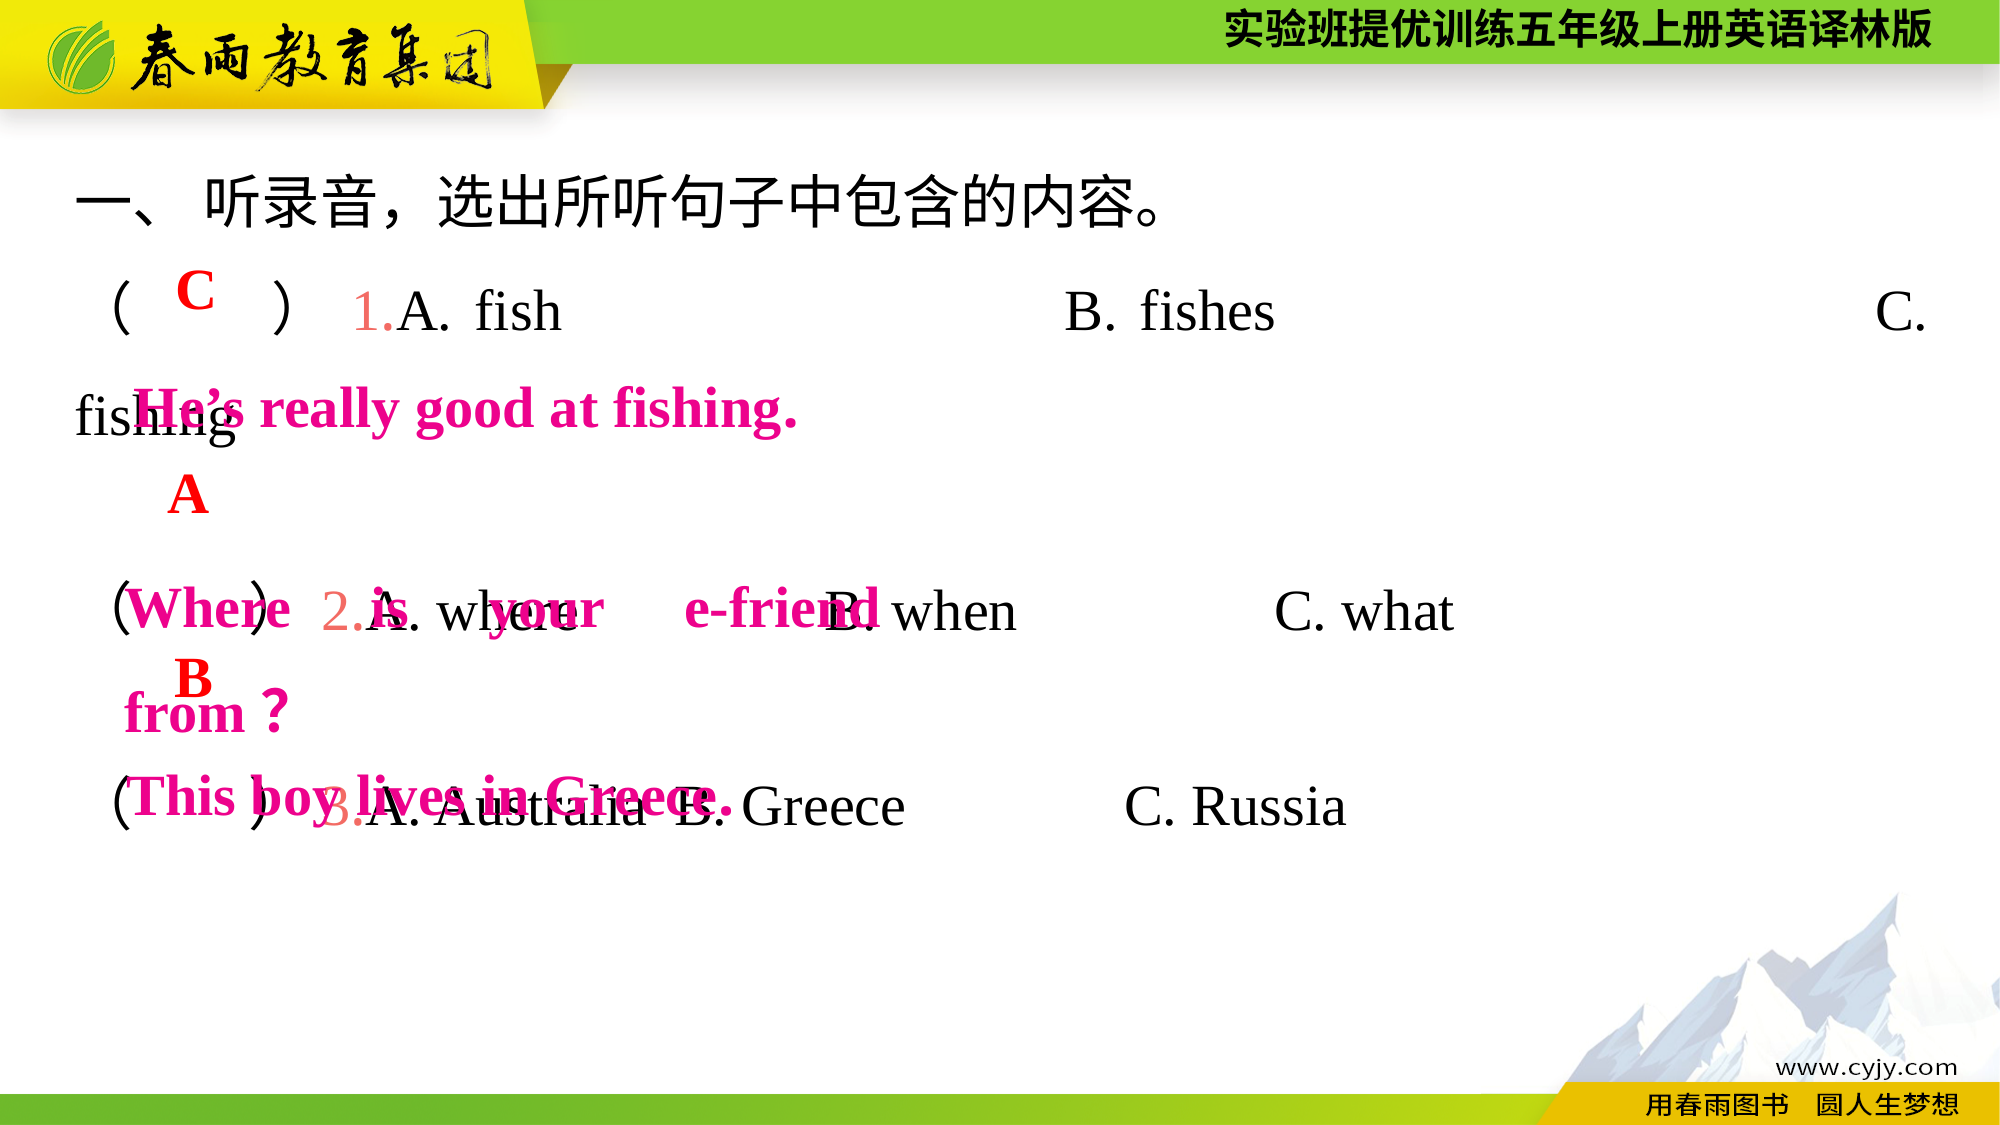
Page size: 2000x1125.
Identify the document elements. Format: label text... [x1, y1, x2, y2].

text_box Where is your e-friend from？ [109, 527, 897, 647]
picture [0, 0, 2000, 1125]
text_box （ ）1.A. fish B. fishes C. fishing （ ）2.A. where B. when C. what （ ）3.A. Australia B. Greece C. Russia [59, 229, 1944, 845]
text_box A [153, 448, 225, 533]
list 一、 听录音，选出所听句子中包含的内容。 [59, 122, 1944, 229]
text_box He’s really good at fishing. [119, 327, 814, 447]
text_box C [160, 243, 233, 329]
text_box B [160, 632, 229, 717]
text_box This boy lives in Greece. [111, 714, 750, 835]
